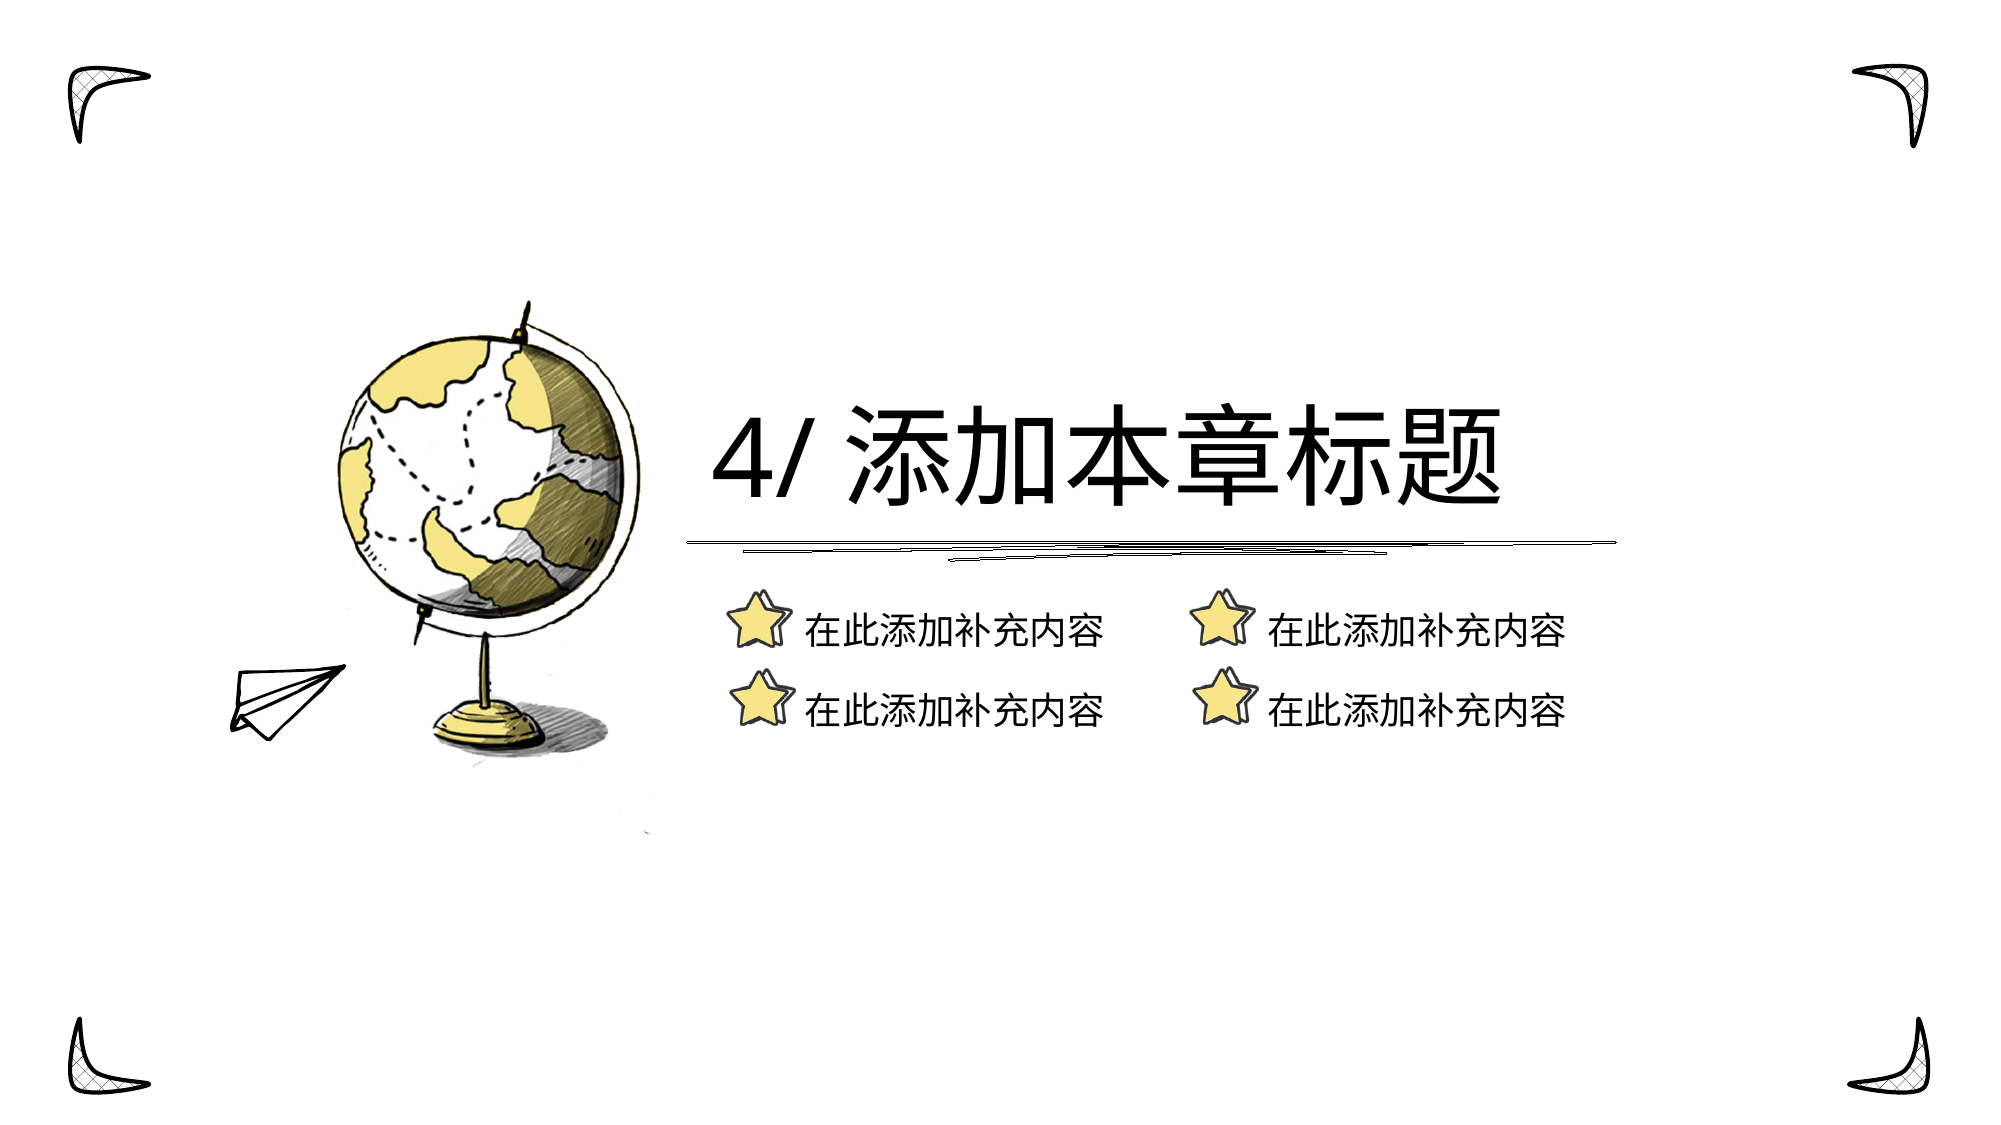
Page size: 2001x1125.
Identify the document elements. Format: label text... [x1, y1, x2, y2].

picture [139, 300, 759, 835]
text_box 4/添加本章标题 [759, 379, 1600, 528]
text_box 在此添加补充内容 [1252, 577, 1622, 657]
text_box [726, 589, 793, 648]
text_box 在此添加补充内容 [1252, 657, 1622, 740]
text_box [69, 66, 151, 143]
text_box 在此添加补充内容 [790, 577, 1160, 657]
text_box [729, 668, 796, 726]
text_box 在此添加补充内容 [790, 657, 1160, 740]
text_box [1192, 666, 1259, 725]
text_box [1189, 588, 1256, 646]
text_box [1852, 64, 1928, 148]
text_box [1848, 1017, 1930, 1094]
text_box [759, 541, 1617, 562]
text_box [69, 1017, 151, 1094]
